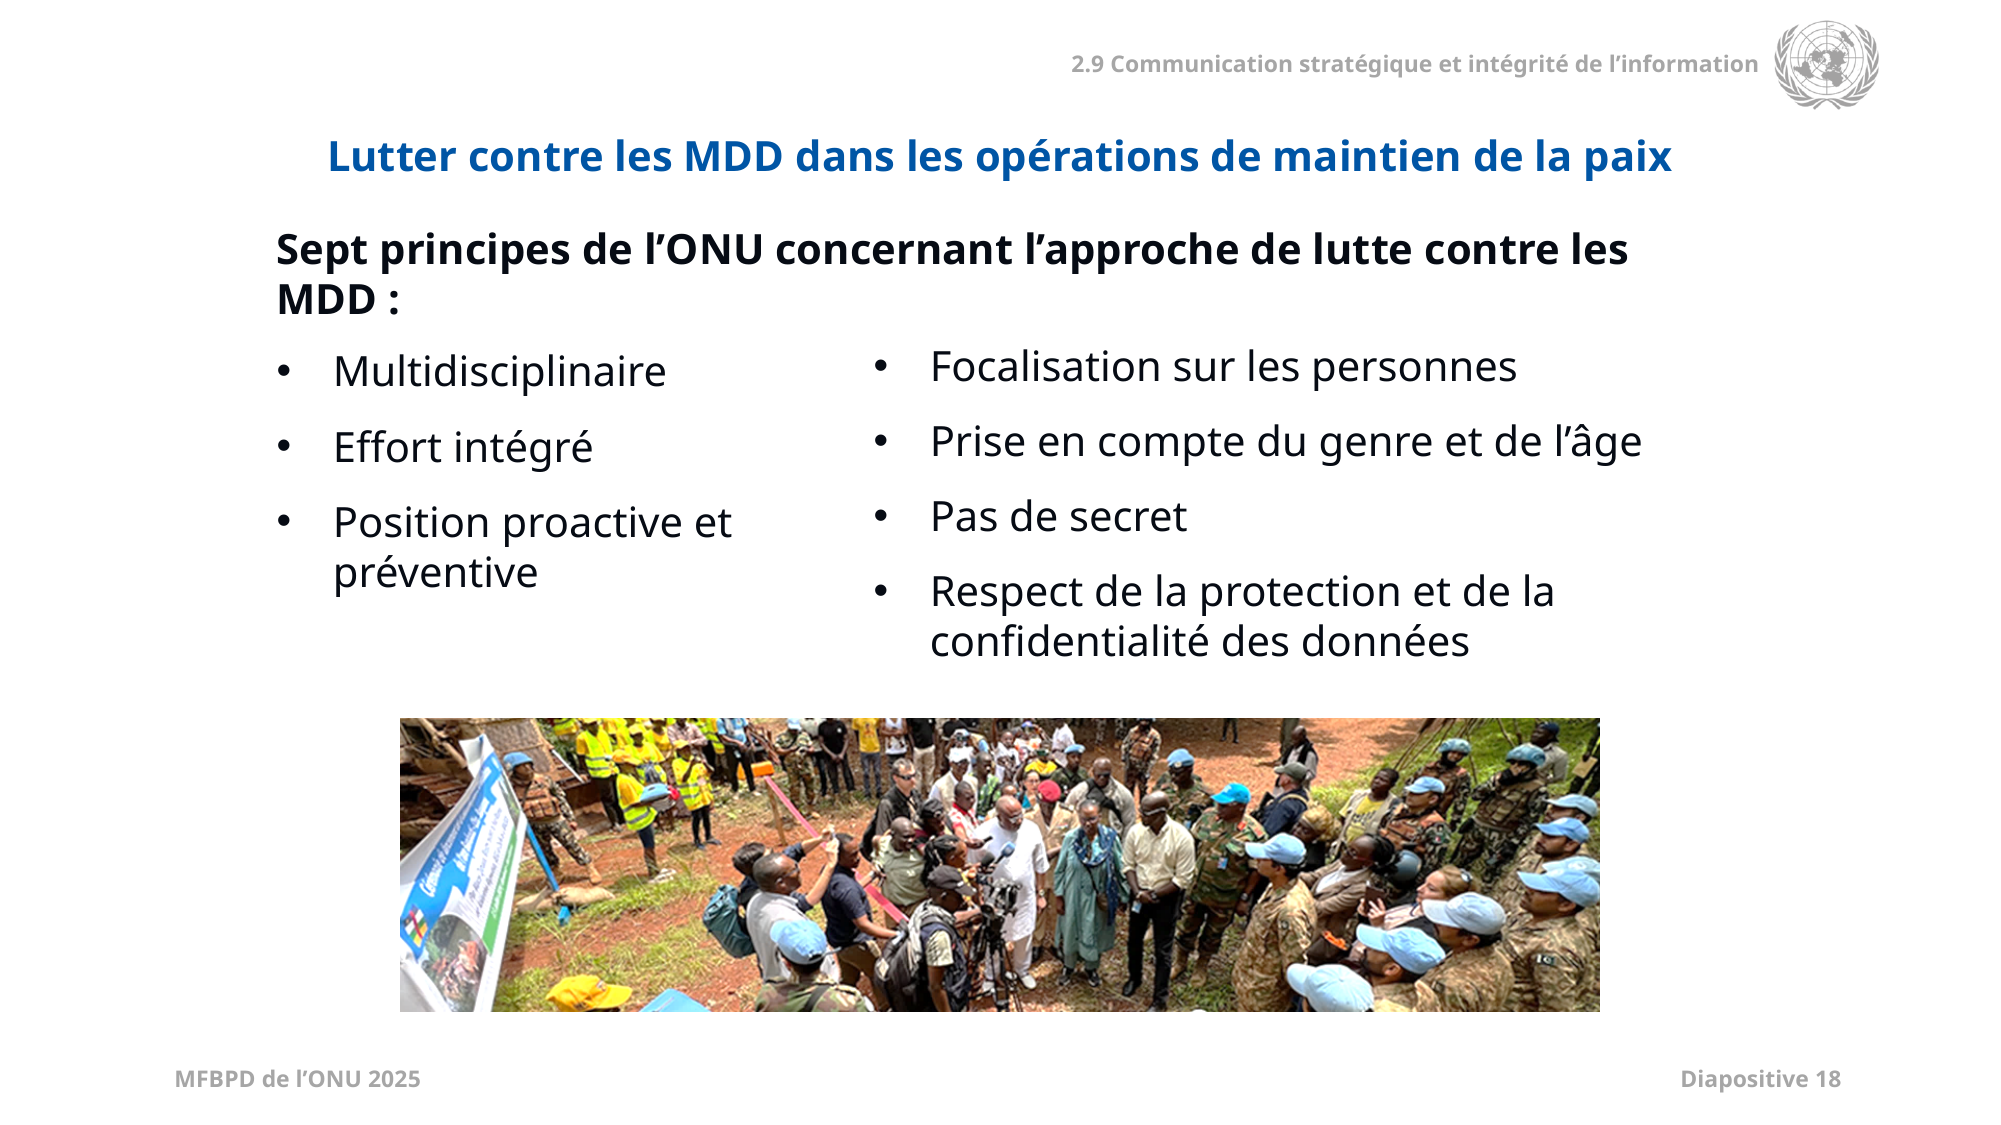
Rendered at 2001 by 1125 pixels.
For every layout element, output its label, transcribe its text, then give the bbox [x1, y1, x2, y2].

picture [400, 718, 1600, 1012]
text_box Focalisation sur les personnes Prise en compte du genre et de l’âge Pas de secret Respect de la protection et de la confidentialité des données [858, 332, 1723, 768]
text_box Lutter contre les MDD dans les opérations de maintien de la paix [204, 122, 1796, 188]
text_box Sept principes de l’ONU concernant l’approche de lutte contre les MDD : [261, 215, 1739, 331]
text_box Multidisciplinaire Effort intégré Position proactive et préventive [261, 337, 858, 698]
